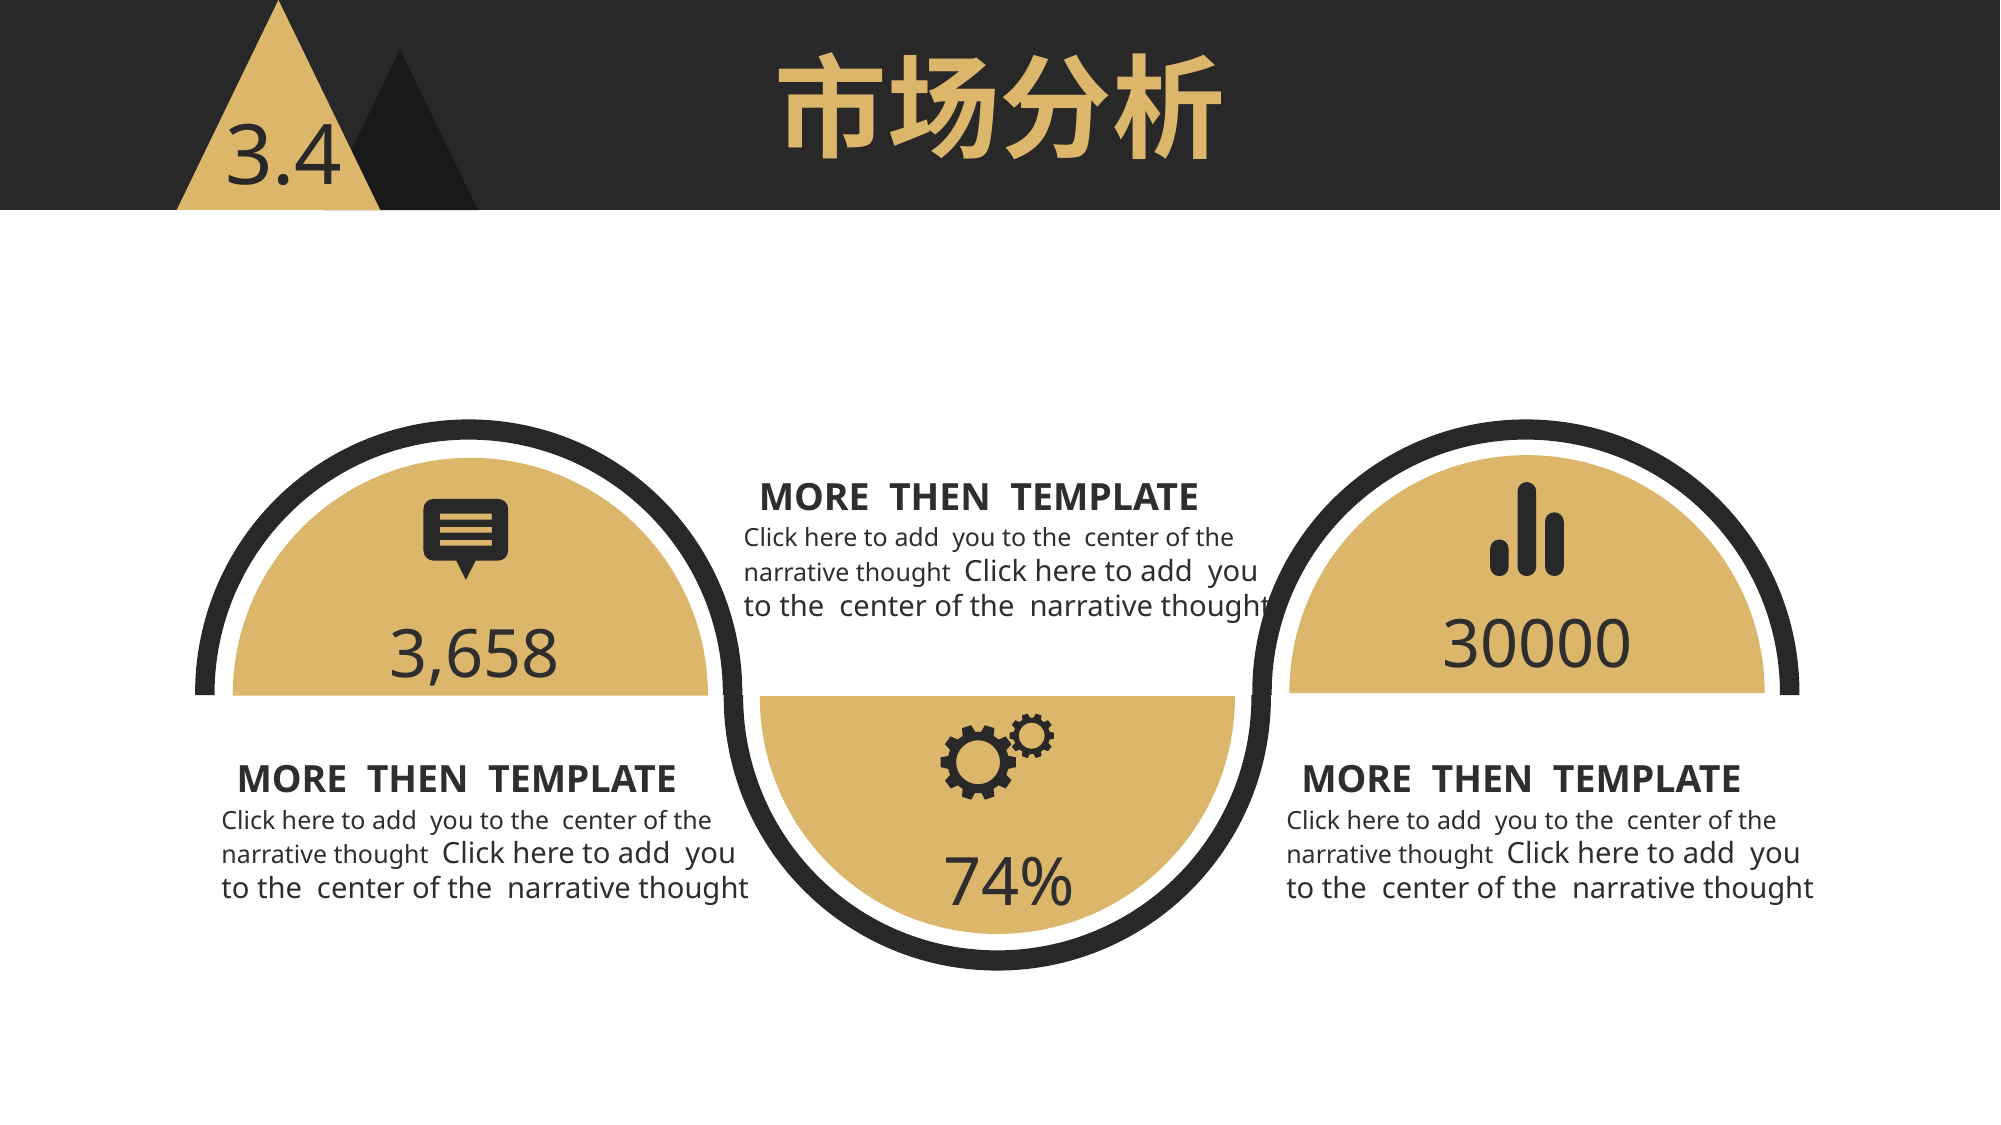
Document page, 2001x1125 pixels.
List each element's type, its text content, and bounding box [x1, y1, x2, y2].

text_box [0, 0, 276, 211]
text_box MORE THEN TEMPLATE Click here to add you to the center of the narrative thought Click here to add you to the center of the narrative thought [743, 444, 1252, 630]
text_box [232, 0, 325, 93]
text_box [195, 419, 743, 707]
text_box MORE THEN TEMPLATE Click here to add you to the center of the narrative thought Click here to add you to the center of the narrative thought [206, 726, 723, 912]
text_box [175, 138, 382, 211]
text_box 市场分析 [760, 29, 1240, 179]
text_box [1252, 419, 1800, 697]
text_box [320, 47, 480, 212]
text_box [281, 0, 2000, 211]
text_box 3.4 [210, 93, 357, 209]
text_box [723, 694, 1271, 971]
text_box MORE THEN TEMPLATE Click here to add you to the center of the narrative thought Click here to add you to the center of the narrative thought [1271, 726, 1829, 912]
